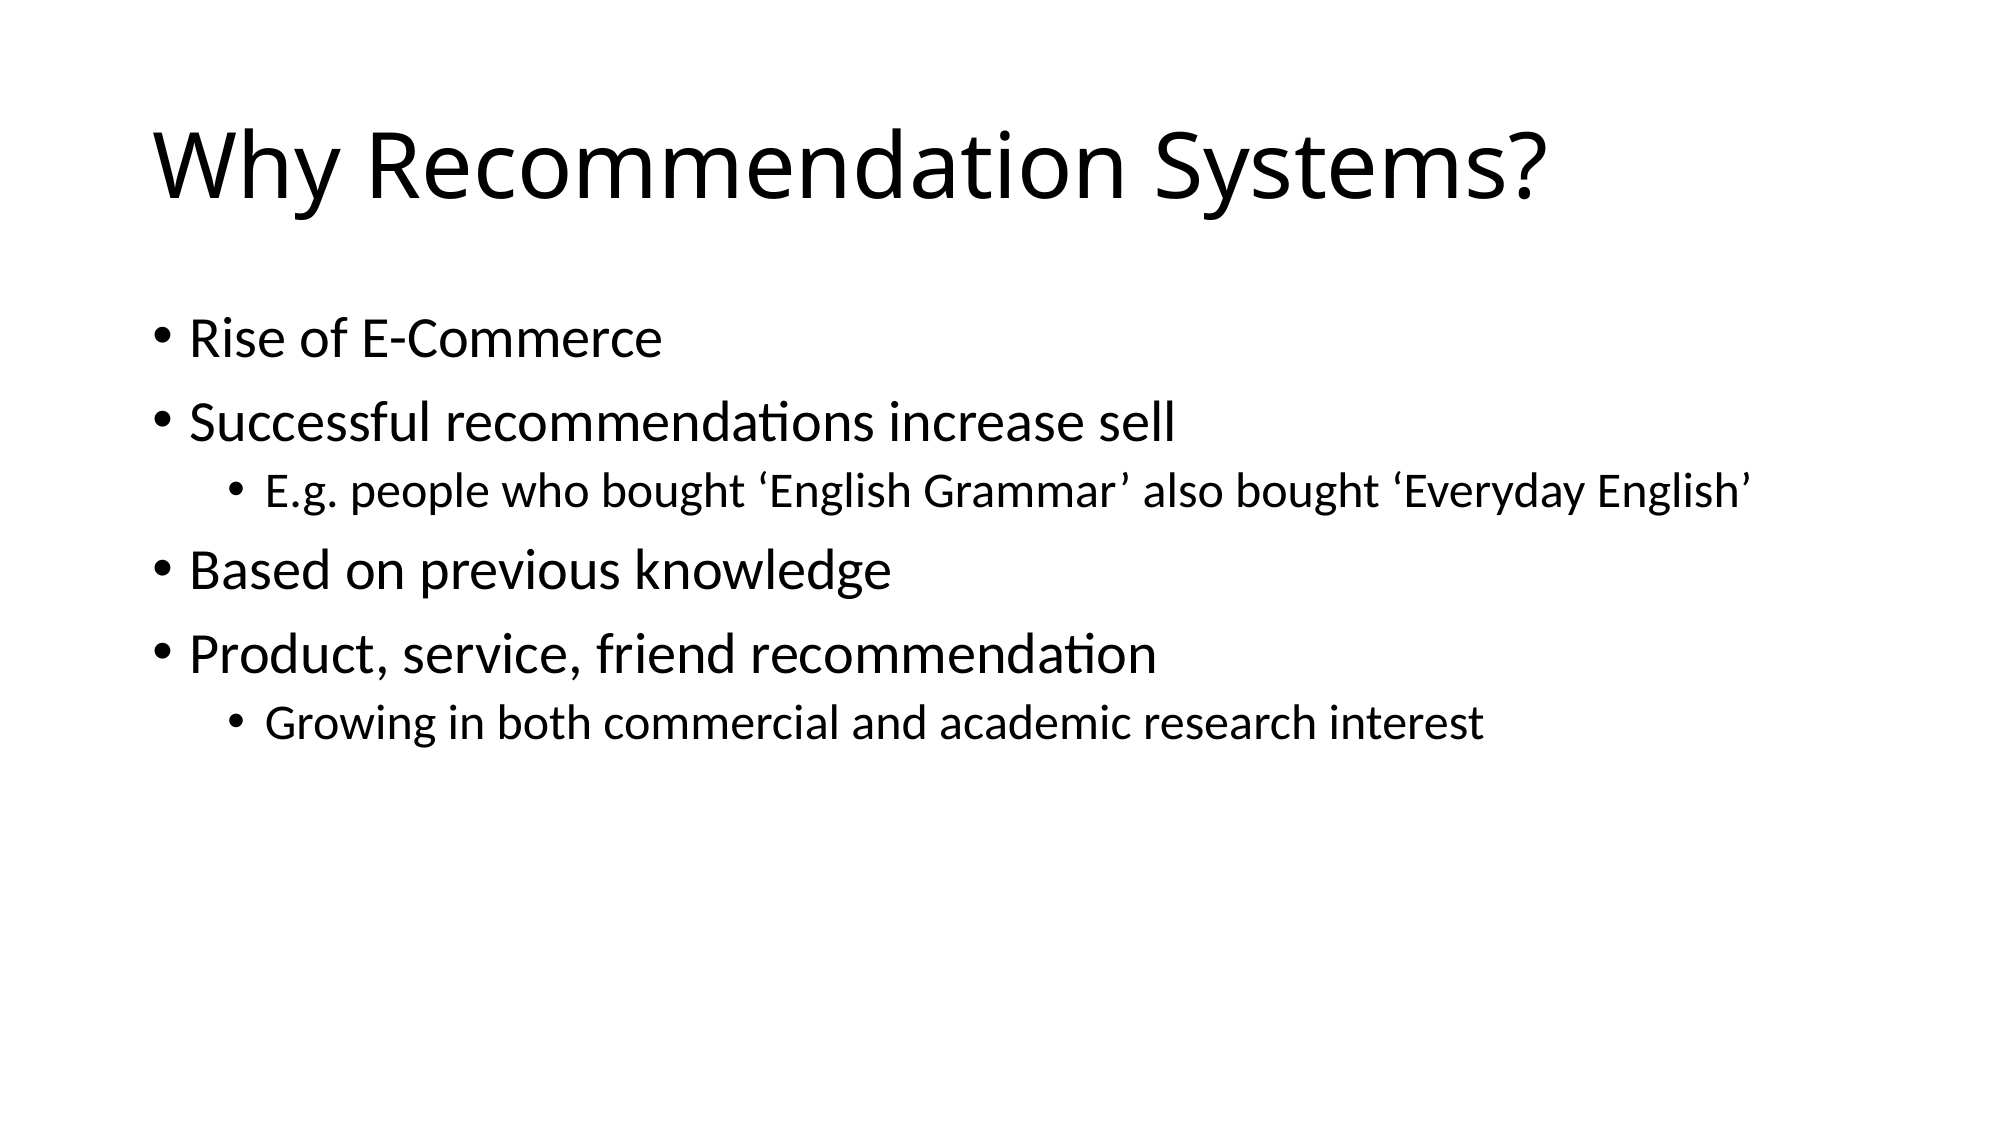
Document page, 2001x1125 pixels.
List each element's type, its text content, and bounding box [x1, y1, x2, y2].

list Rise of E-Commerce Successful recommendations increase sell E.g. people who bought ‘English Grammar’ also bought ‘Everyday English’ Based on previous knowledge Product, service, friend recommendation Growing in both commercial and academic research interest [137, 299, 1863, 1014]
title Why Recommendation Systems? [137, 59, 1863, 278]
